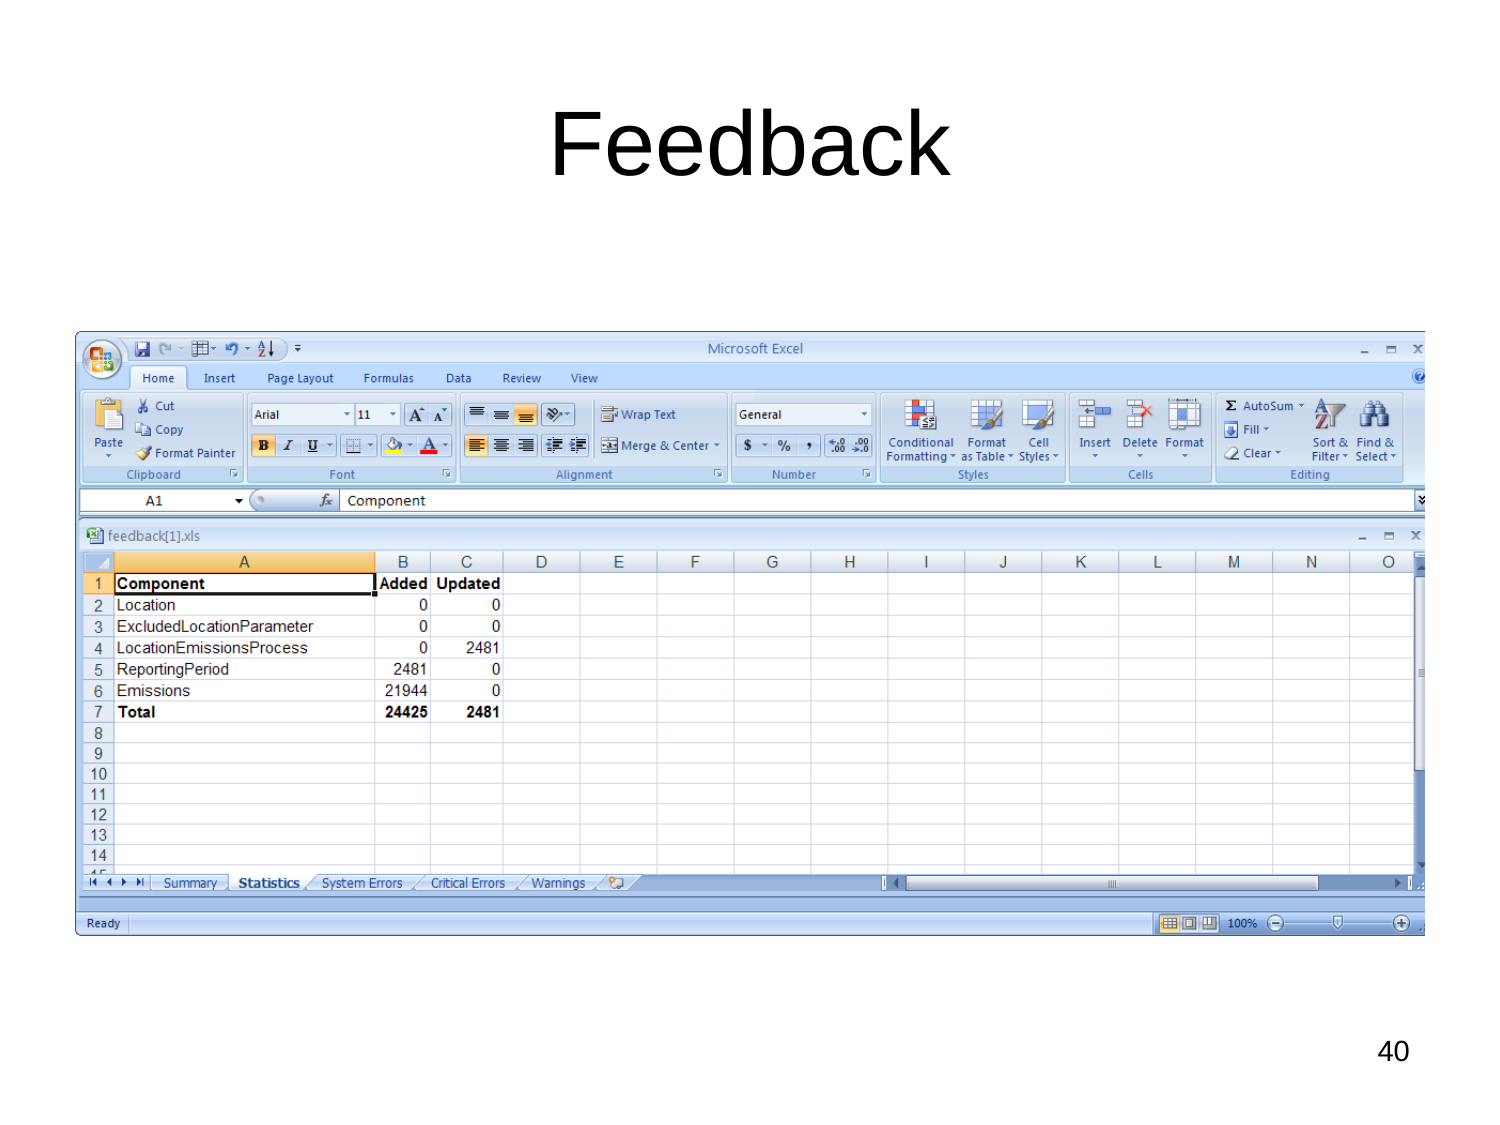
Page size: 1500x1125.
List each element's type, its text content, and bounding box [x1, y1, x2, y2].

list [74, 331, 1426, 936]
slide_number 40 [1074, 1024, 1426, 1103]
title Feedback [74, 44, 1426, 233]
